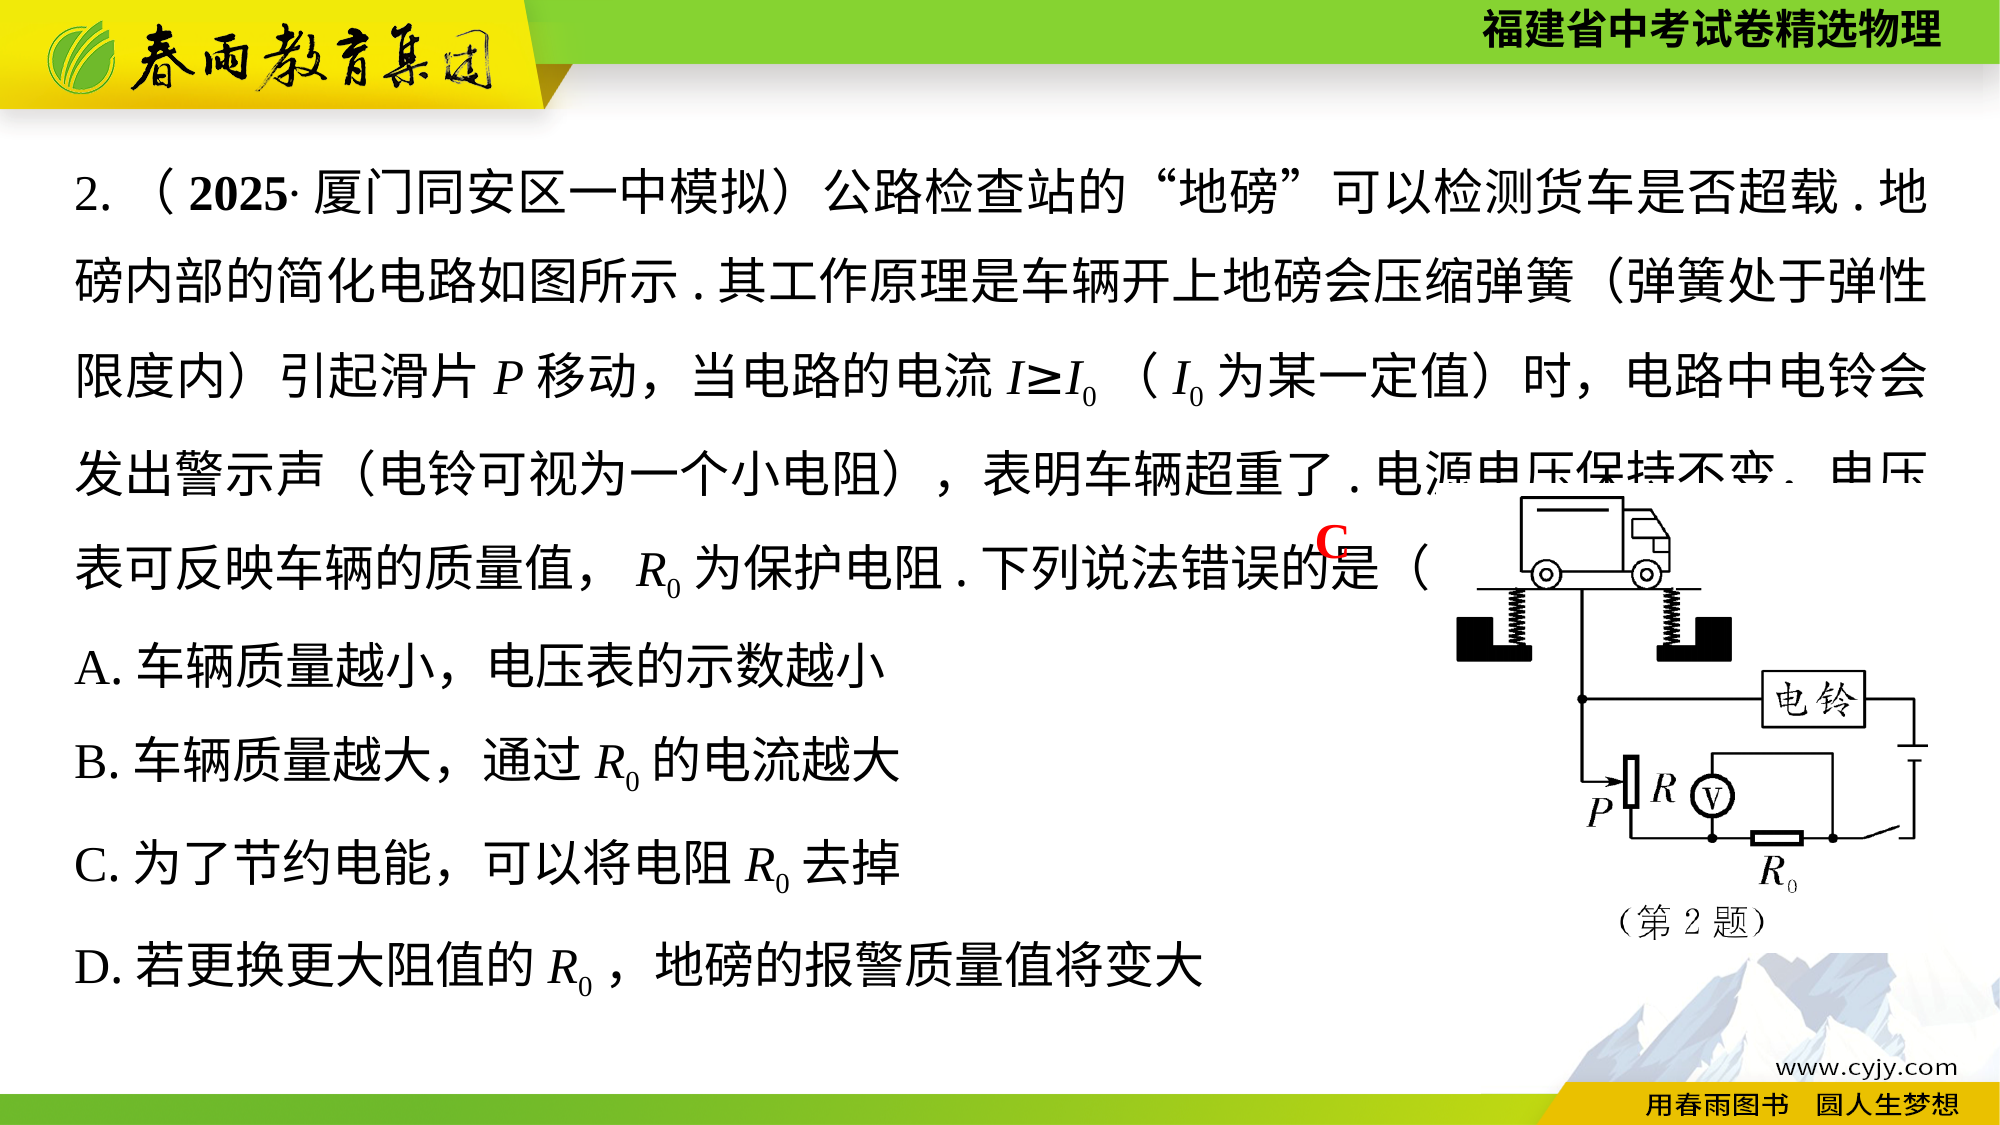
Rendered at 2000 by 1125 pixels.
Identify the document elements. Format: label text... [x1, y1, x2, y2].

list 2.（2025∙厦门同安区一中模拟）公路检查站的“地磅”可以检测货车是否超载.地磅内部的简化电路如图所示.其工作原理是车辆开上地磅会压缩弹簧（弹簧处于弹性限度内）引起滑片P移动，当电路的电流I≥I0（I0为某一定值）时，电路中电铃会发出警示声（电铃可视为一个小电阻），表明车辆超重了.电源电压保持不变，电压表可反映车辆的质量值，R0为保护电阻.下列说法错误的是（ ）. A.车辆质量越小，电压表的示数越小 B.车辆质量越大，通过R0的电流越大 C.为了节约电能，可以将电阻R0去掉 D.若更换更大阻值的R0，地磅的报警质量值将变大 [59, 122, 1944, 956]
text_box C [1299, 501, 1366, 576]
picture [0, 0, 2000, 1125]
